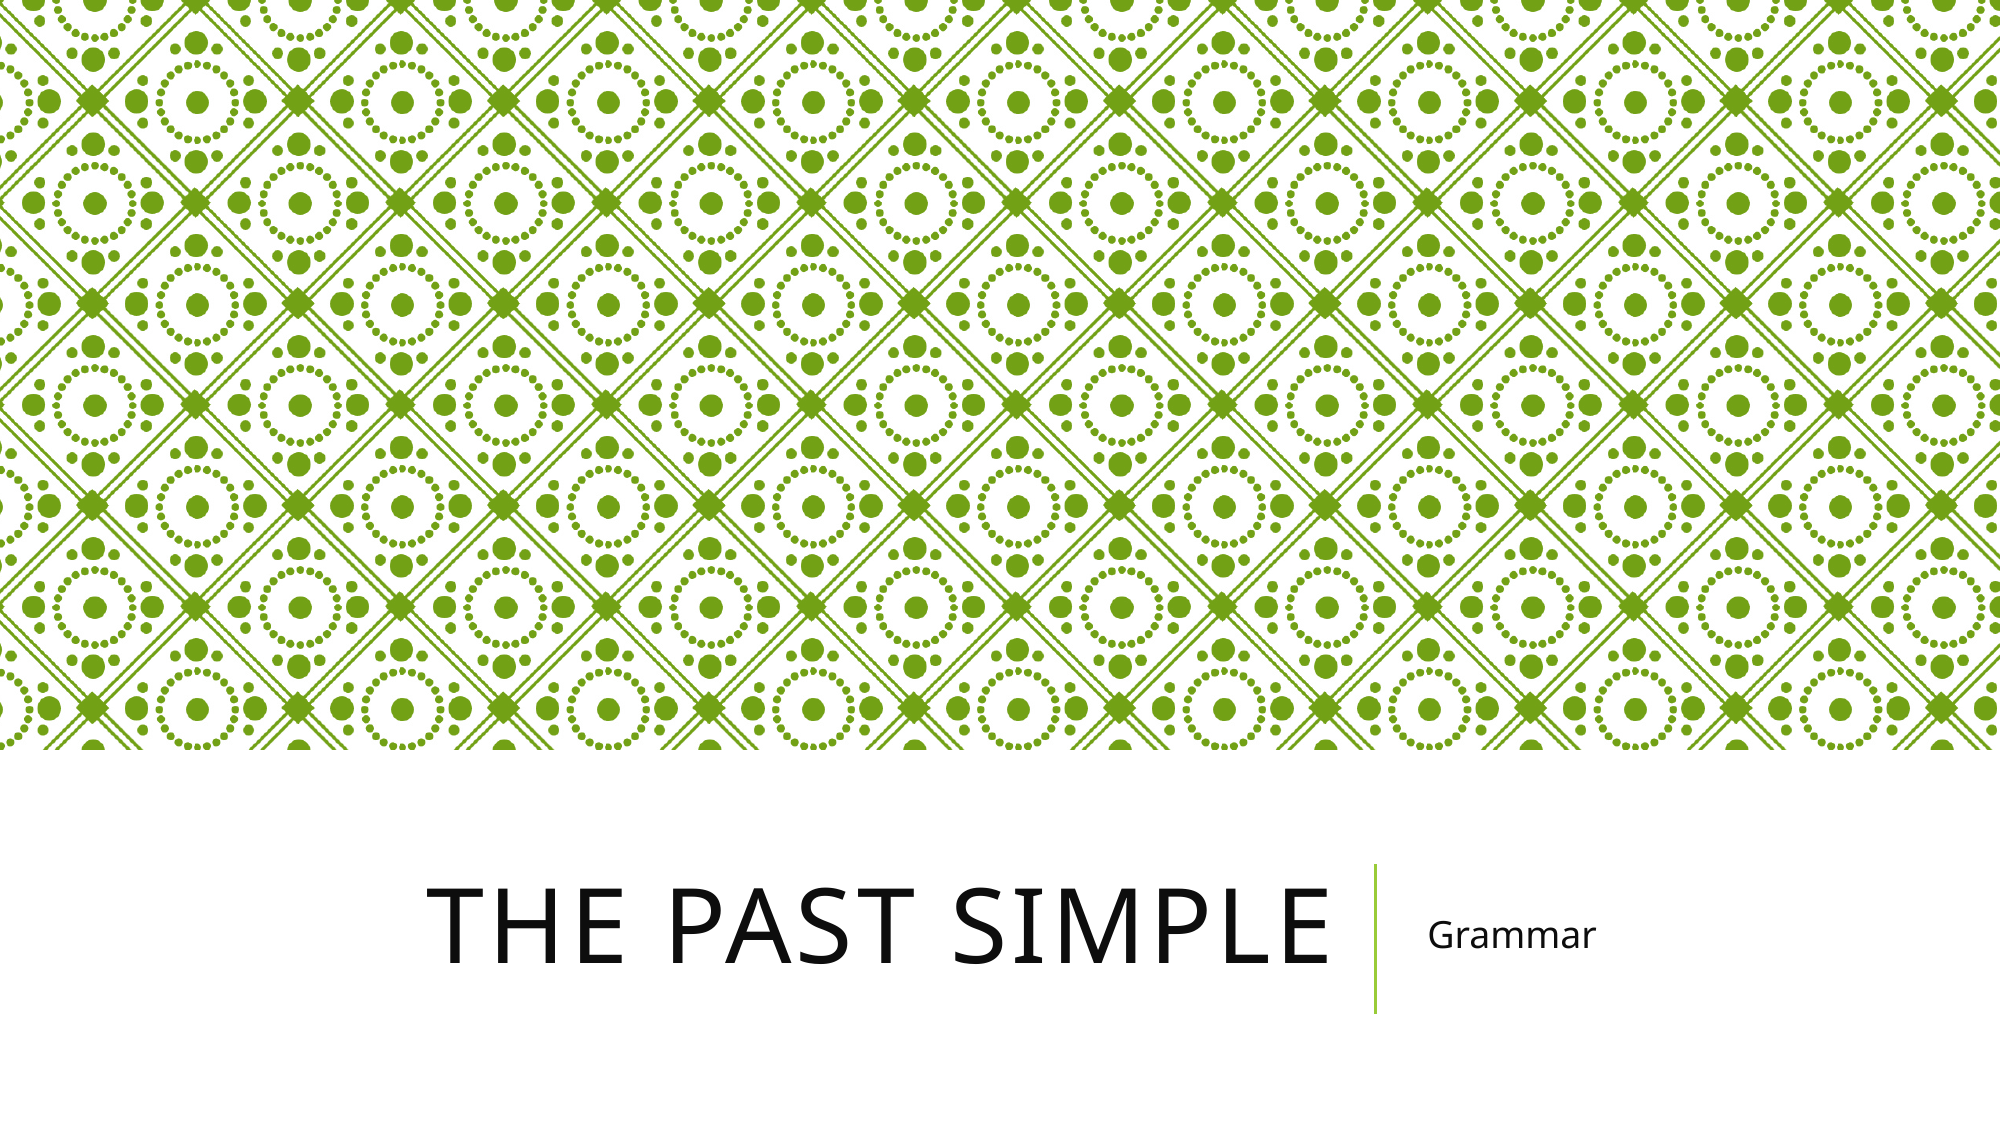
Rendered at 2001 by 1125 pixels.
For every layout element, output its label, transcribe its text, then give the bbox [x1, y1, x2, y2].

subtitle Grammar [1412, 813, 1938, 1054]
title The past simple [75, 813, 1350, 1054]
